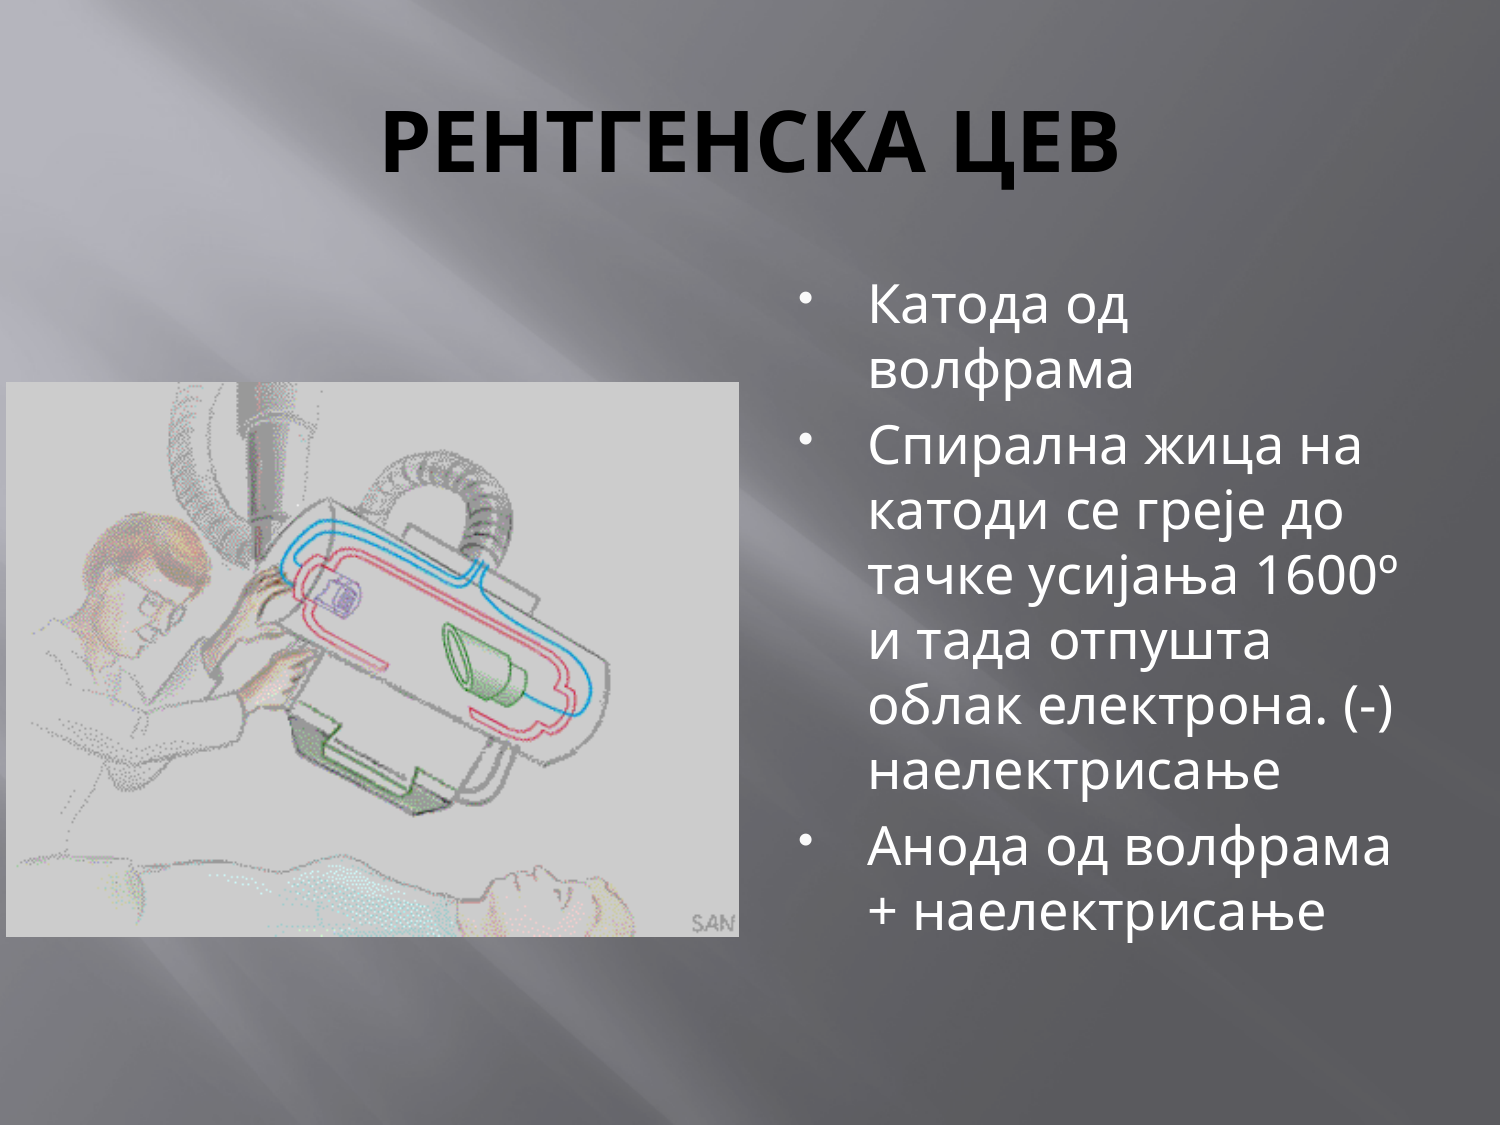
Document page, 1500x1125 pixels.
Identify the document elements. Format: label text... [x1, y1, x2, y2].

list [6, 381, 739, 937]
title РЕНТГЕНСКА ЦЕВ [75, 45, 1425, 233]
list Катода од волфрама Спирална жица на катоди се греје до тачке усијања 1600º и тада отпушта облак електрона. (-) наелектрисање Анода од волфрама + наелектрисање [762, 262, 1425, 1005]
